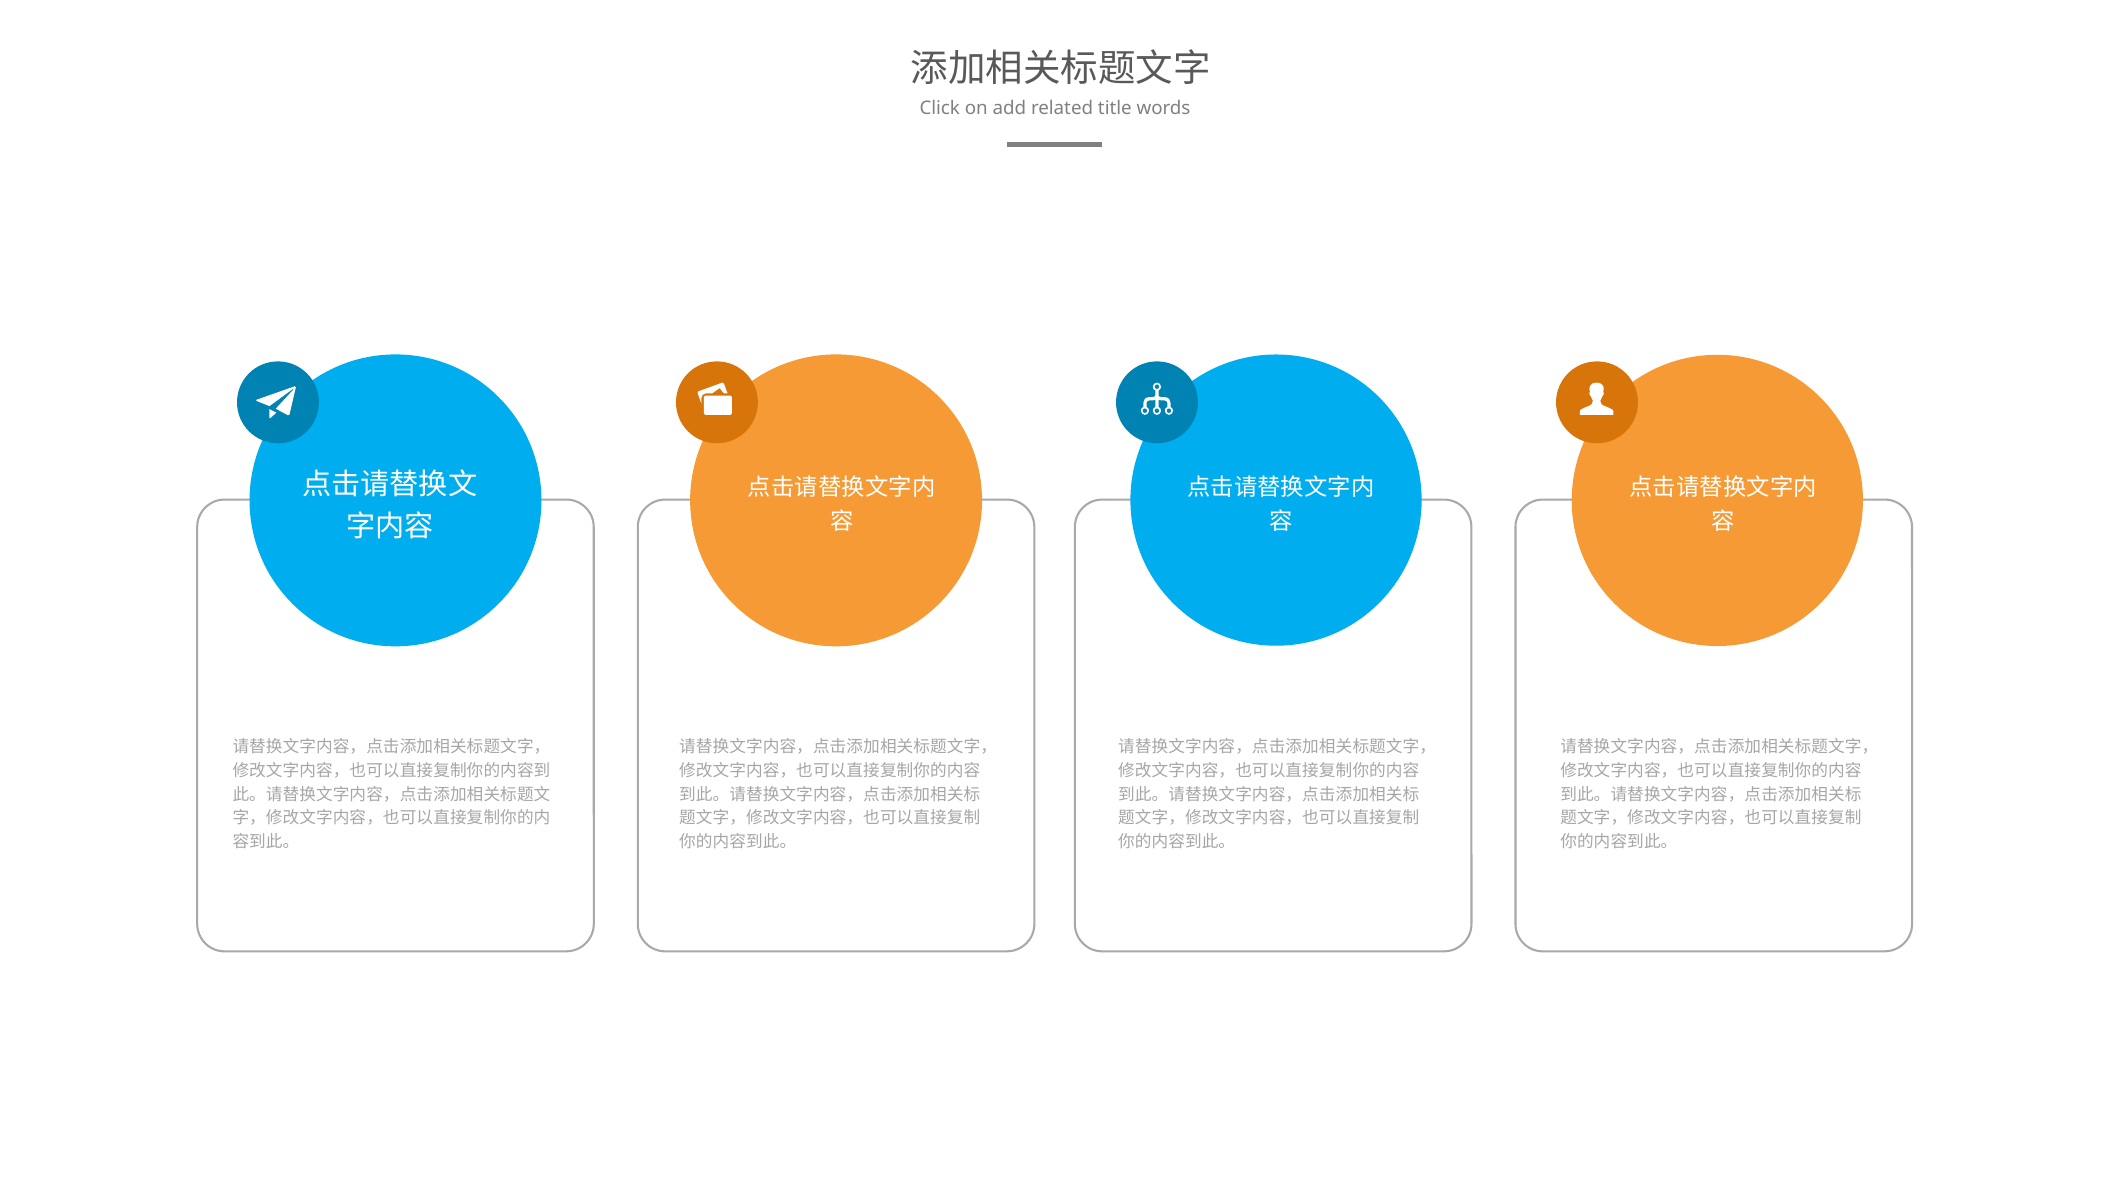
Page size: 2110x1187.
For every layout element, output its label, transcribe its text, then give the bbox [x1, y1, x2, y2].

text_box 请替换文字内容，点击添加相关标题文字，修改文字内容，也可以直接复制你的内容到此。请替换文字内容，点击添加相关标题文字，修改文字内容，也可以直接复制你的内容到此。 [217, 693, 573, 890]
text_box 请替换文字内容，点击添加相关标题文字，修改文字内容，也可以直接复制你的内容到此。请替换文字内容，点击添加相关标题文字，修改文字内容，也可以直接复制你的内容到此。 [1118, 693, 1433, 890]
text_box 请替换文字内容，点击添加相关标题文字，修改文字内容，也可以直接复制你的内容到此。请替换文字内容，点击添加相关标题文字，修改文字内容，也可以直接复制你的内容到此。 [679, 693, 994, 890]
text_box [675, 361, 758, 444]
text_box Click on add related title words [877, 89, 1232, 124]
text_box [1116, 361, 1198, 444]
text_box [1074, 499, 1472, 952]
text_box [236, 361, 319, 444]
text_box 点击请替换文字内容 [1617, 466, 1829, 534]
text_box [637, 499, 1035, 952]
text_box 添加相关标题文字 [877, 37, 1245, 95]
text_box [1556, 361, 1638, 444]
text_box [1515, 499, 1913, 952]
text_box [1140, 382, 1174, 415]
text_box [1130, 354, 1422, 646]
text_box 点击请替换文字内容 [1175, 466, 1387, 534]
text_box 点击请替换文字内容 [276, 466, 504, 534]
text_box 请替换文字内容，点击添加相关标题文字，修改文字内容，也可以直接复制你的内容到此。请替换文字内容，点击添加相关标题文字，修改文字内容，也可以直接复制你的内容到此。 [1560, 693, 1875, 890]
text_box [197, 499, 594, 952]
text_box [1571, 354, 1863, 647]
text_box 点击请替换文字内容 [736, 466, 948, 534]
text_box [249, 354, 542, 647]
text_box [690, 354, 983, 647]
